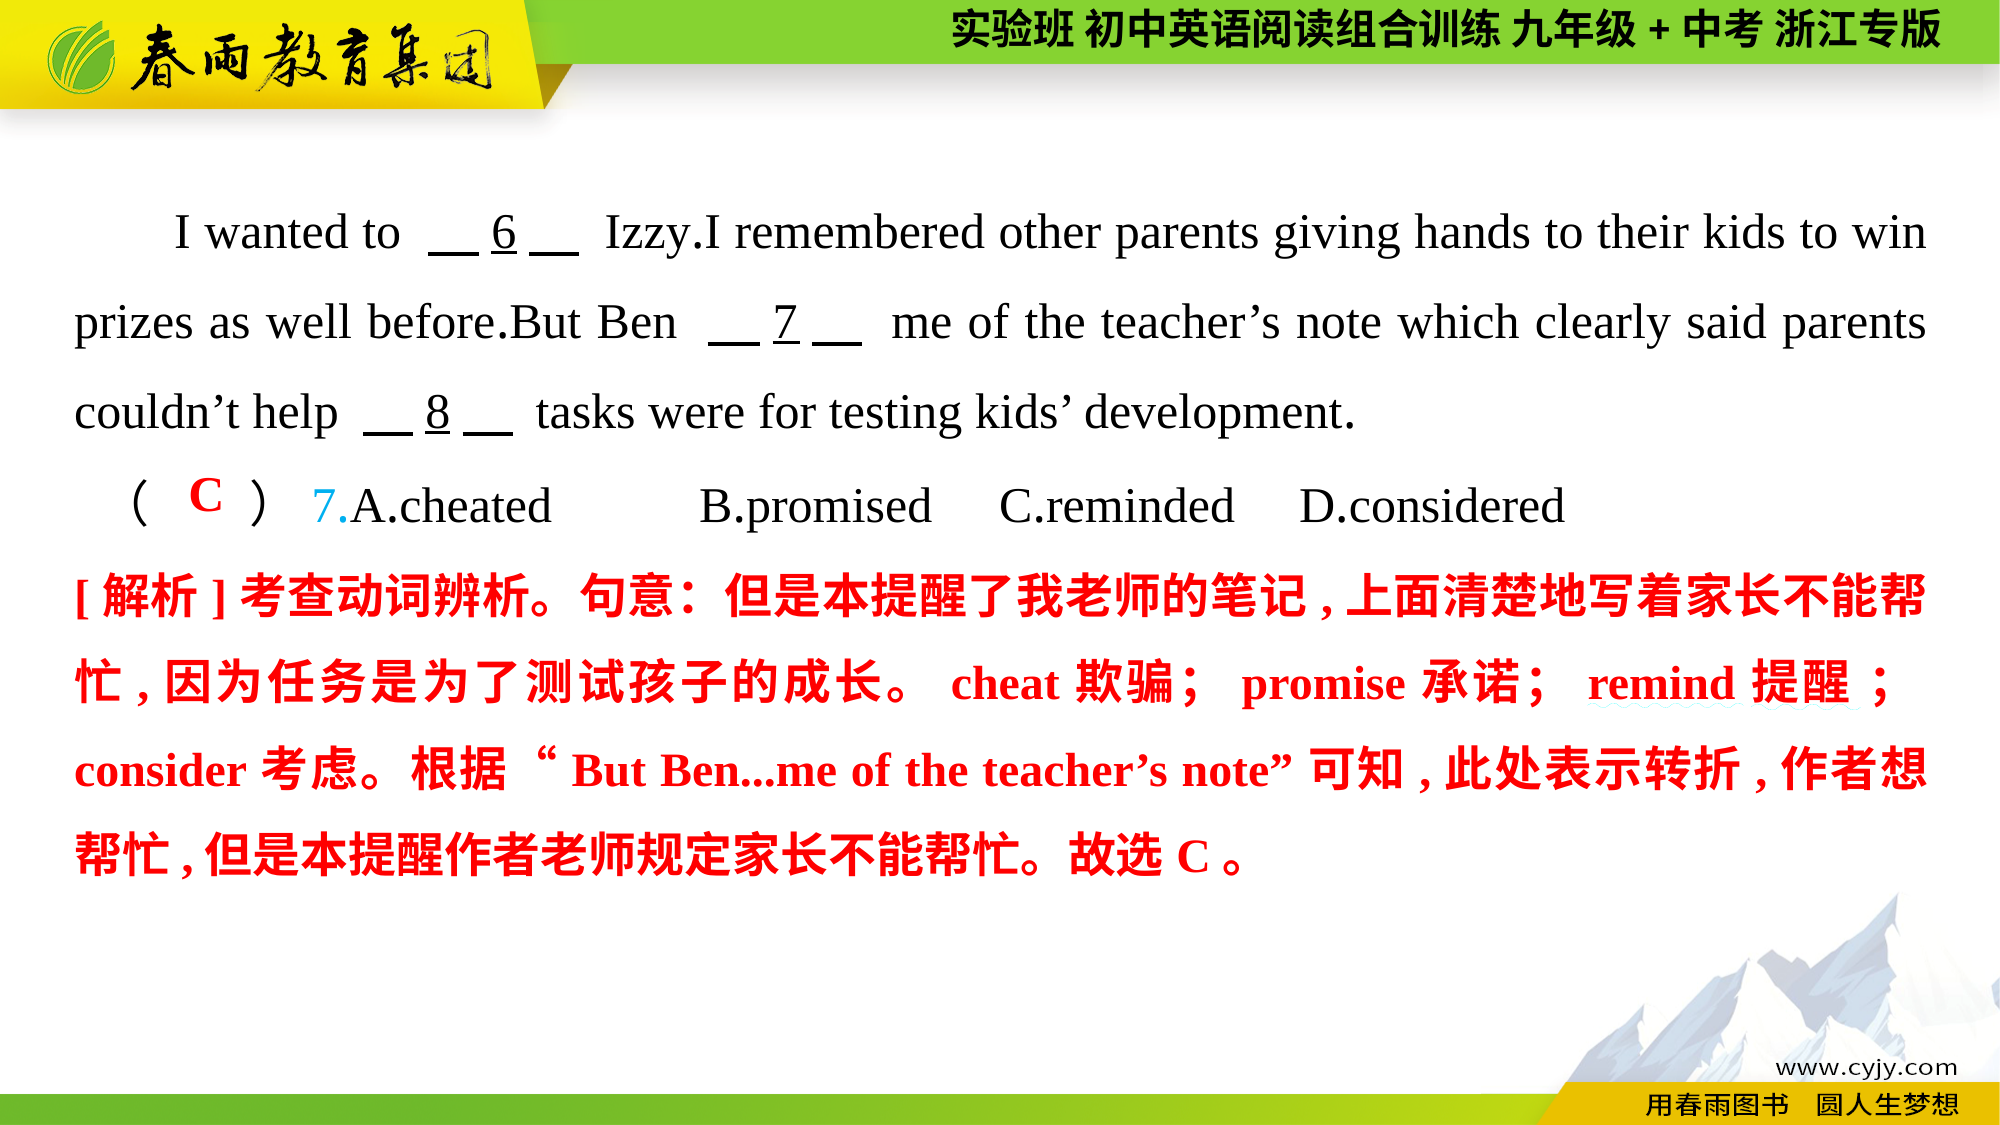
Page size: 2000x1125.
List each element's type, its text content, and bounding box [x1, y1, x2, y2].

text_box C [173, 454, 240, 529]
text_box [解析]考查动词辨析。句意：但是本提醒了我老师的笔记,上面清楚地写着家长不能帮忙,因为任务是为了测试孩子的成长。cheat欺骗；promise承诺；remind提醒 ；consider考虑。根据“But Ben...me of the teacher’s note”可知,此处表示转折,作者想帮忙,但是本提醒作者老师规定家长不能帮忙。故选C。 [59, 529, 1944, 890]
picture [0, 0, 2000, 1125]
text_box （ ）7.A.cheated B.promised C.reminded D.considered [84, 435, 1969, 541]
list I wanted to 6 Izzy.I remembered other parents giving hands to their kids to win prizes as well before.But Ben 7 me of the teacher’s note which clearly said parents couldn’t help 8 tasks were for testing kids’ development. [59, 160, 1944, 437]
